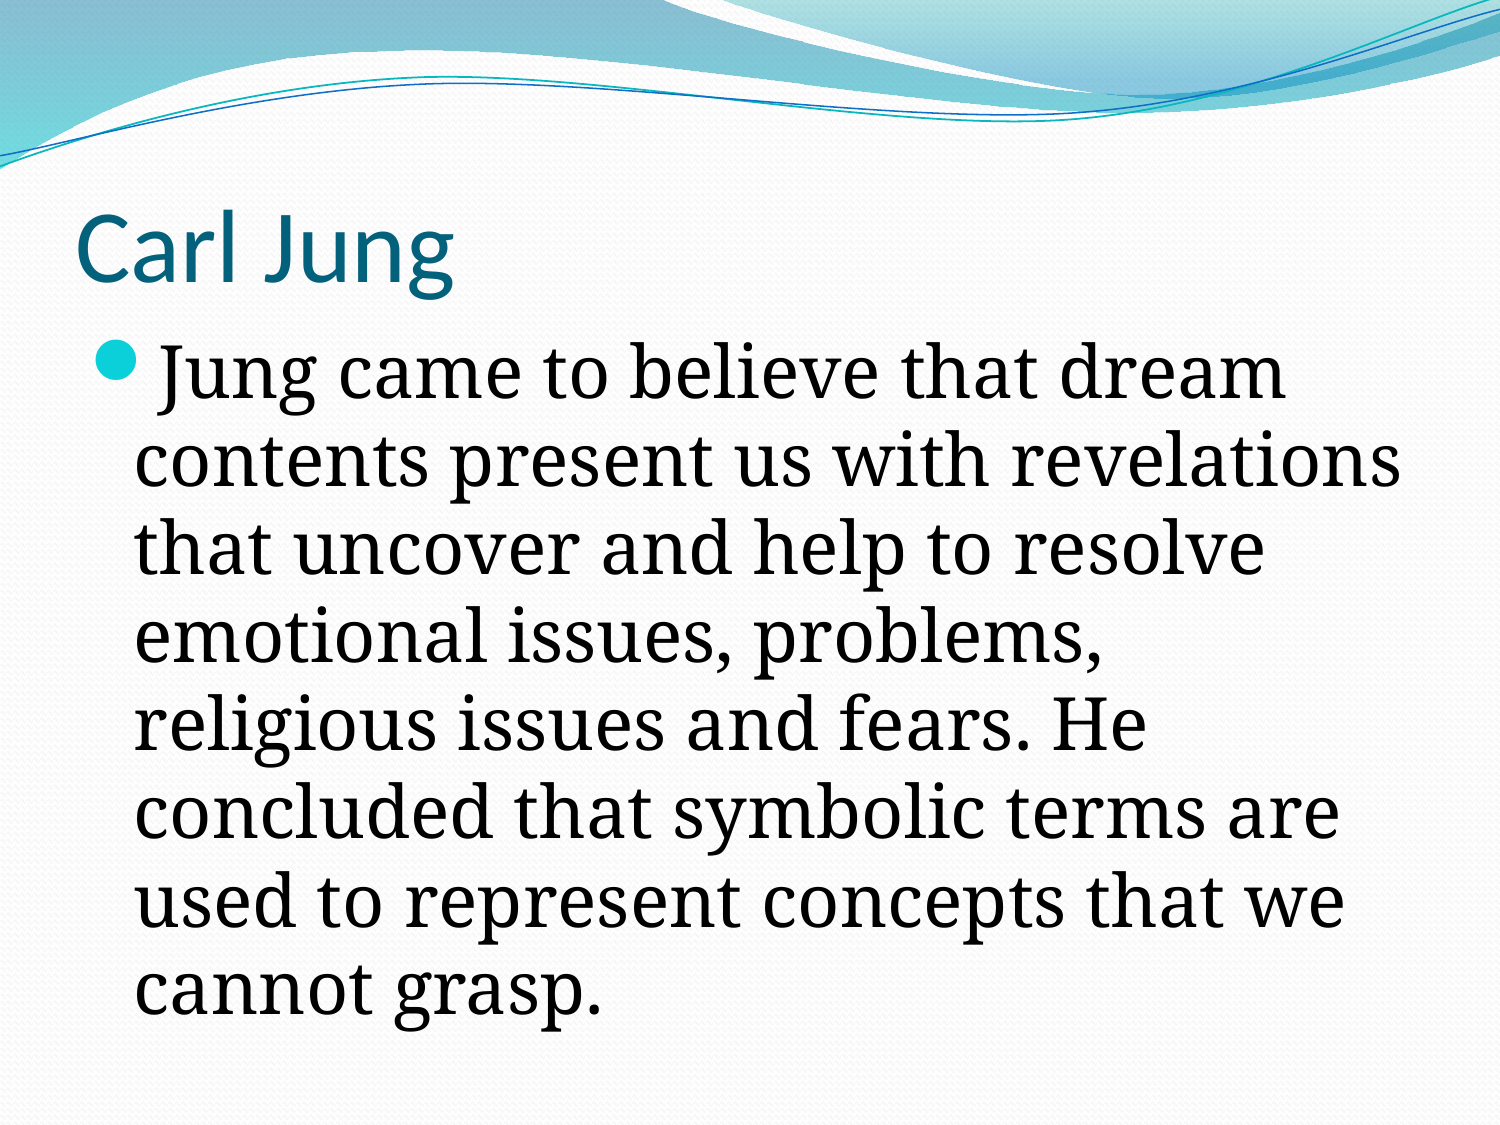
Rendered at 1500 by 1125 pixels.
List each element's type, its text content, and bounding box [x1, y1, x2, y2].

list Jung came to believe that dream contents present us with revelations that uncover and help to resolve emotional issues, problems, religious issues and fears. He concluded that symbolic terms are used to represent concepts that we cannot grasp. [75, 317, 1425, 1038]
title Carl Jung [75, 115, 1425, 303]
